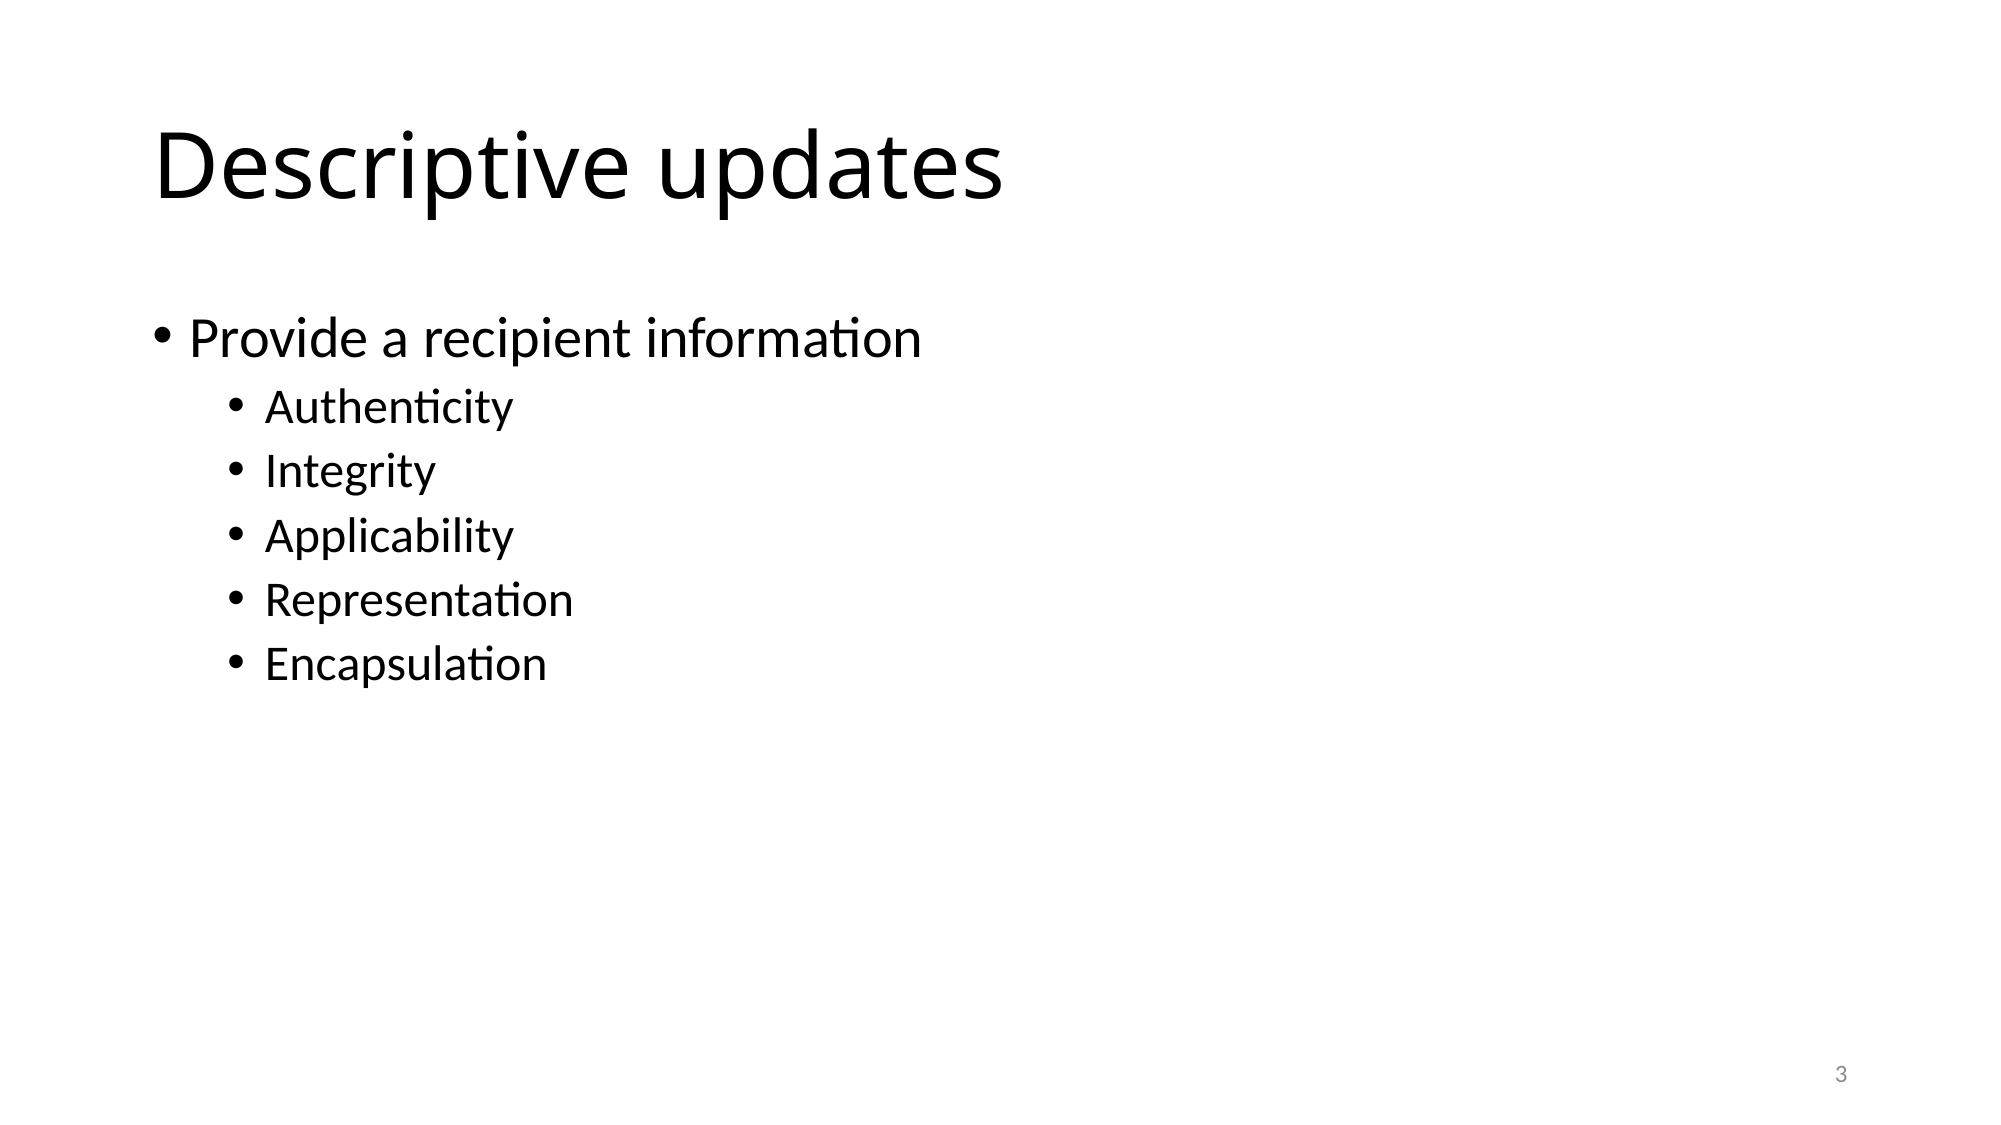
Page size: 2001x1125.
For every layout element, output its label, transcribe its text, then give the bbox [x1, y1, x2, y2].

slide_number 2 [1412, 1042, 1863, 1103]
title Descriptive updates [137, 59, 1863, 278]
list Provide a recipient information Authenticity Integrity Applicability Representation Encapsulation [137, 299, 1863, 1014]
